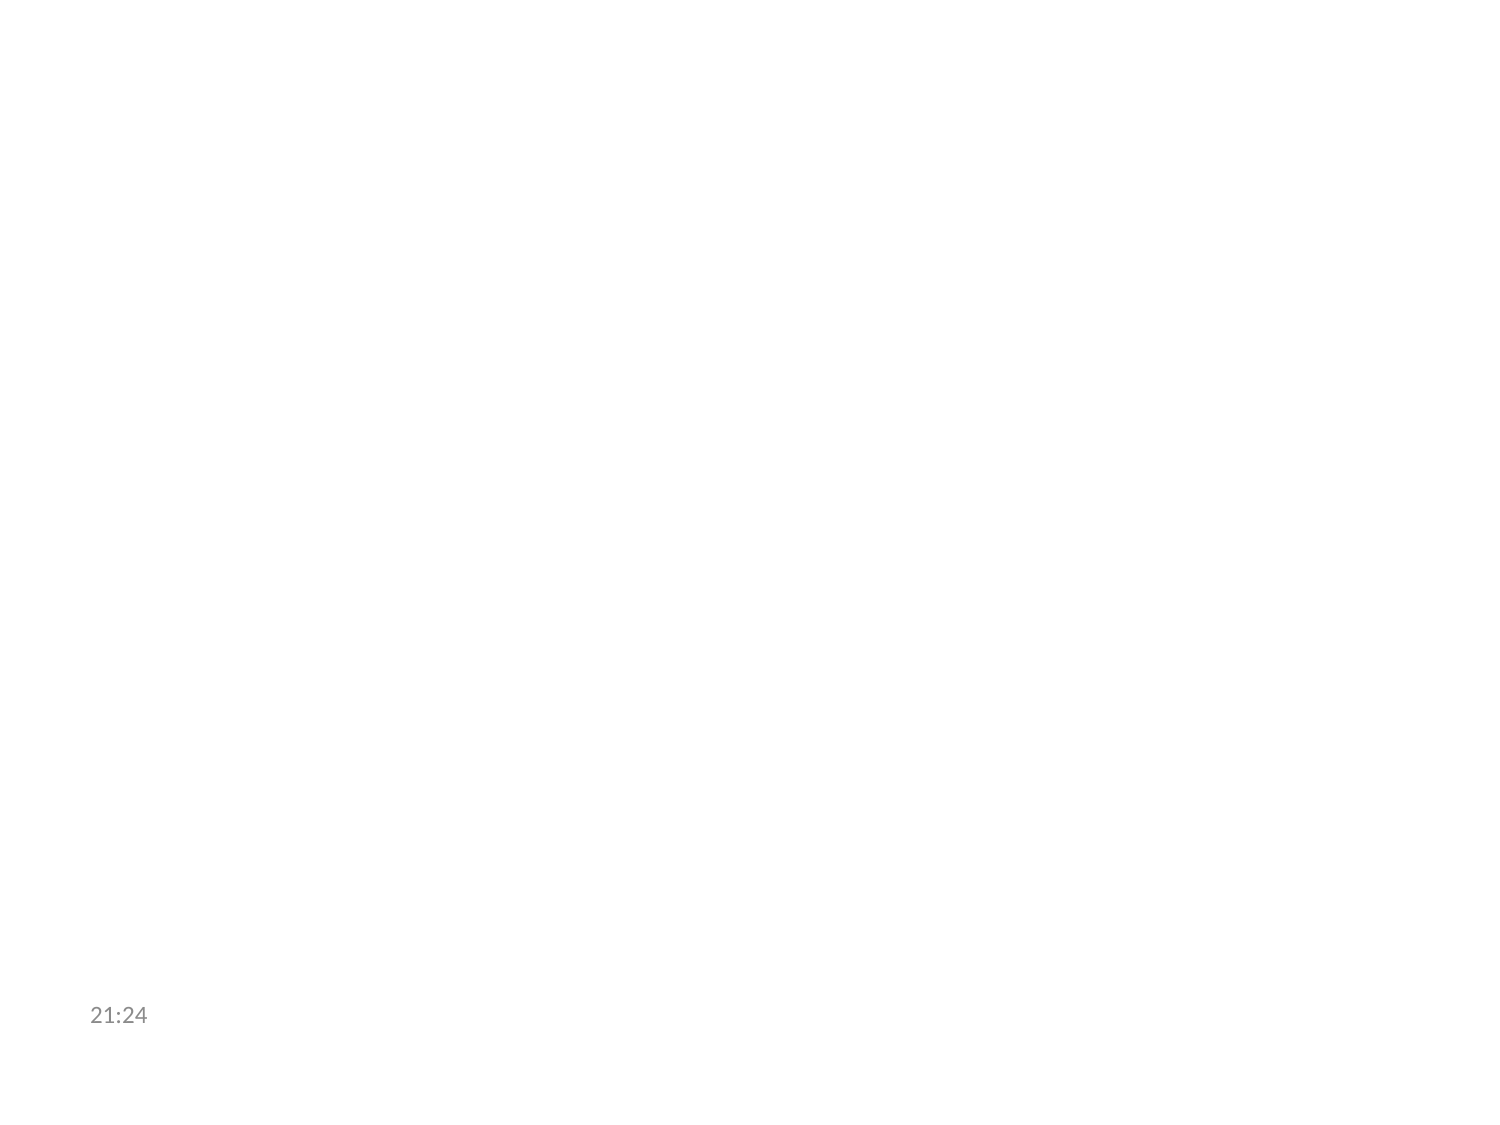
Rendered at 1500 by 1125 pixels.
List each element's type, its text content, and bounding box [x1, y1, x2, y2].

text_box 15:35 [75, 983, 425, 1044]
